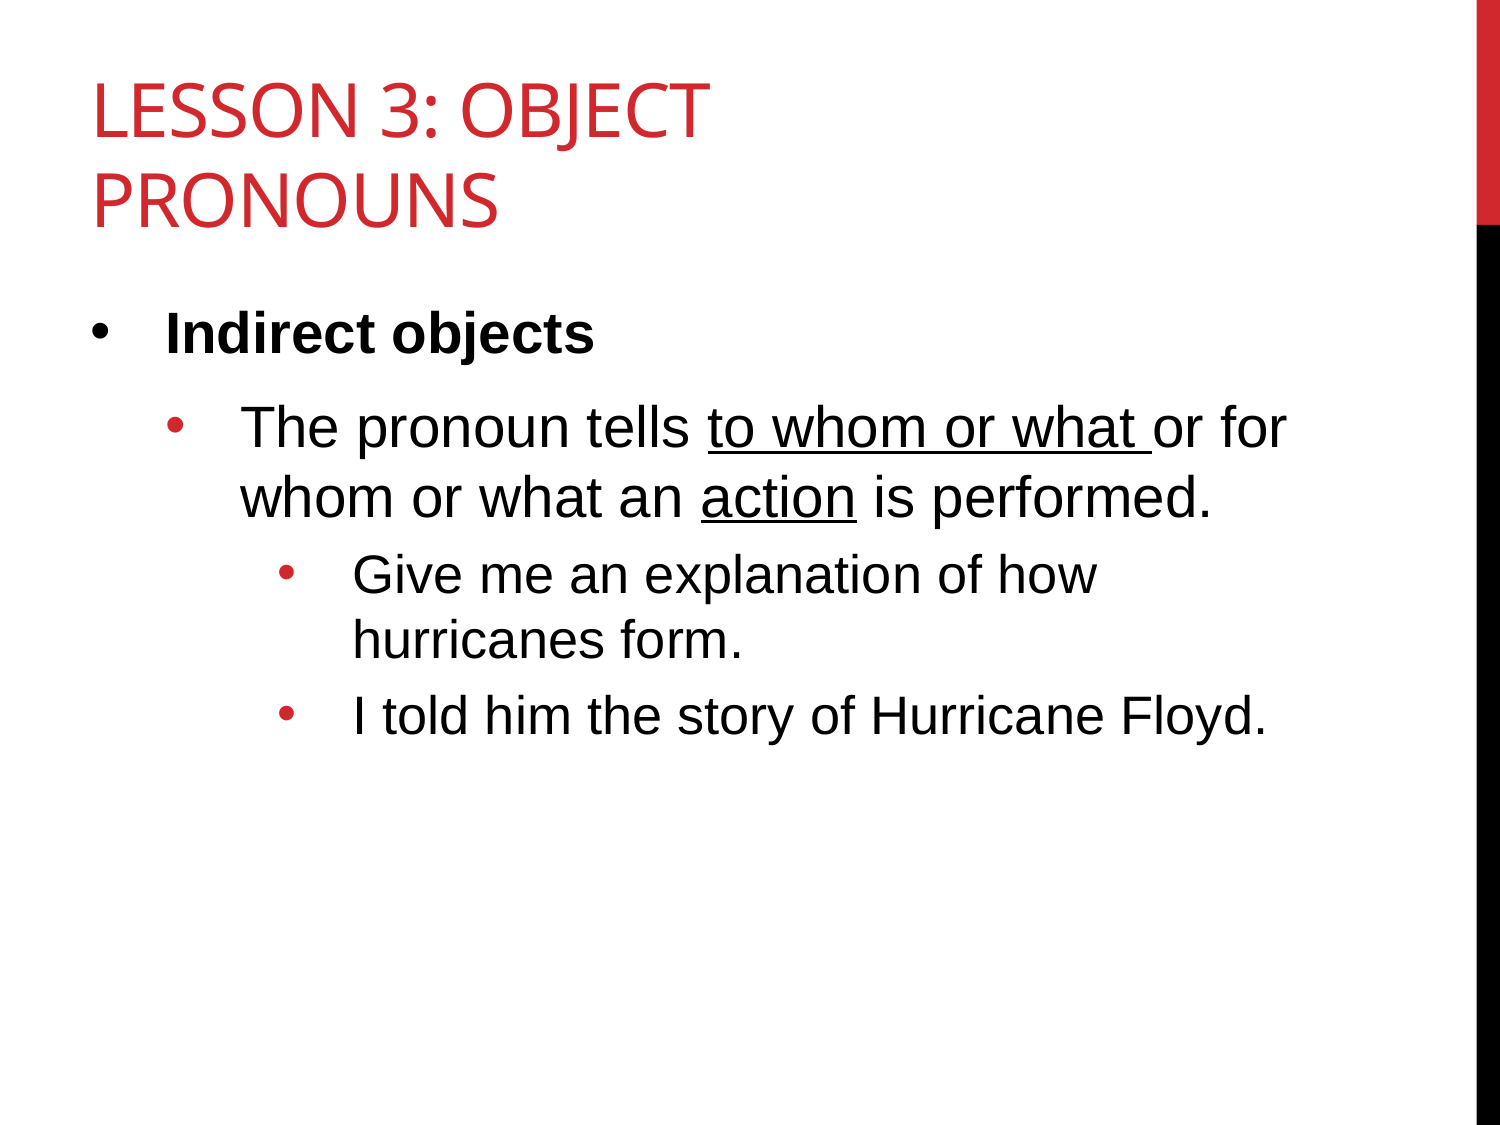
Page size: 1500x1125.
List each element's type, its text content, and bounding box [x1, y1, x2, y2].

title Lesson 3: Object Pronouns [75, 25, 1025, 250]
list Indirect objects The pronoun tells to whom or what or for whom or what an action is performed. Give me an explanation of how hurricanes form. I told him the story of Hurricane Floyd. [75, 287, 1325, 1005]
